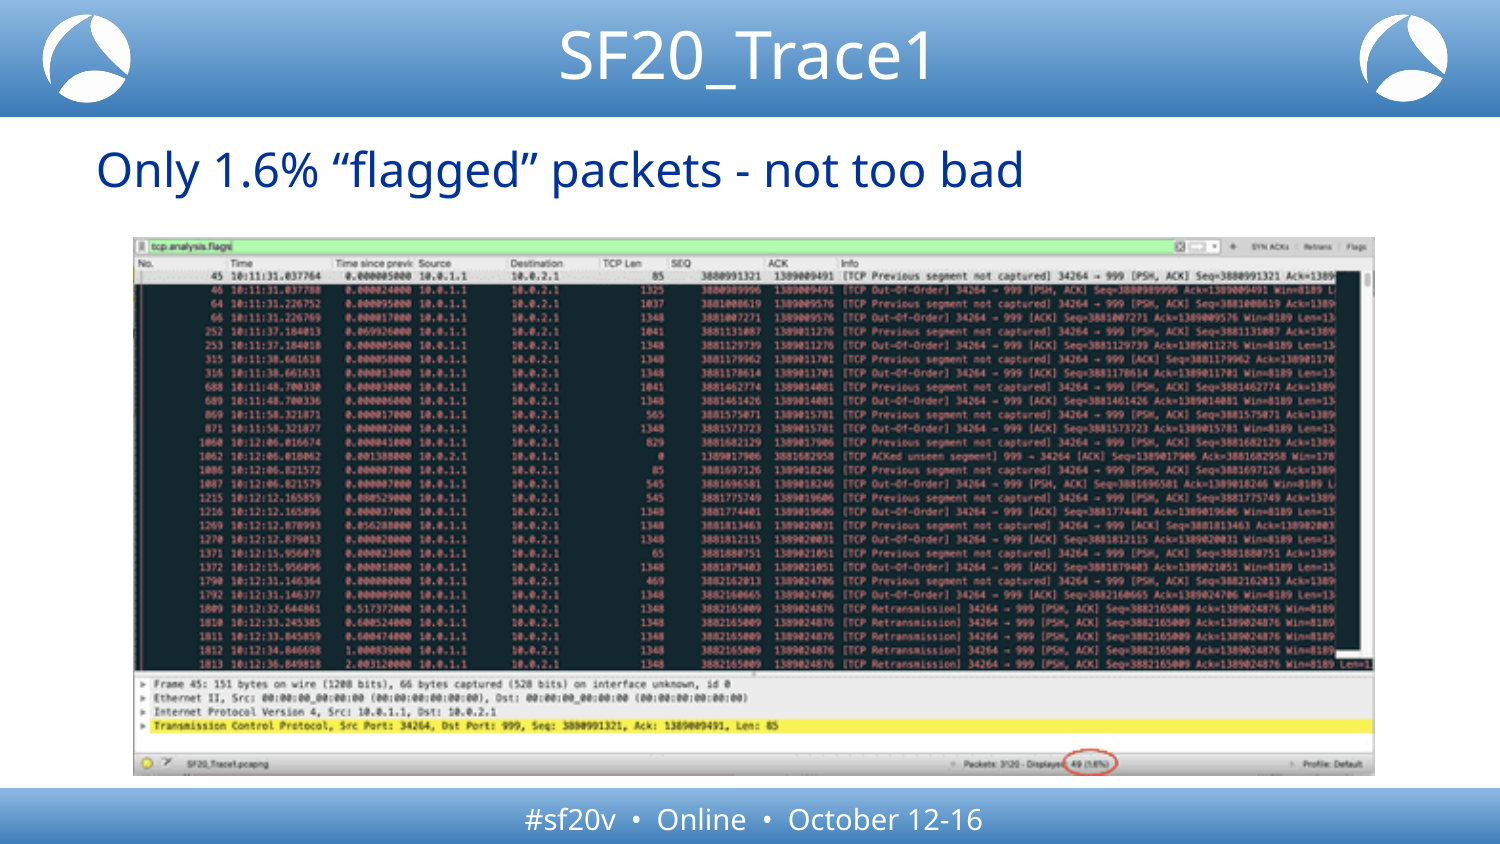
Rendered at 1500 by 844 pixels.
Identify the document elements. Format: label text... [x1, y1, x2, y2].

picture [42, 14, 131, 103]
picture [1359, 14, 1448, 102]
title SF20_Trace1 [188, 0, 1312, 117]
picture [133, 237, 1376, 777]
list Only 1.6% “flagged” packets - not too bad [80, 124, 1428, 764]
